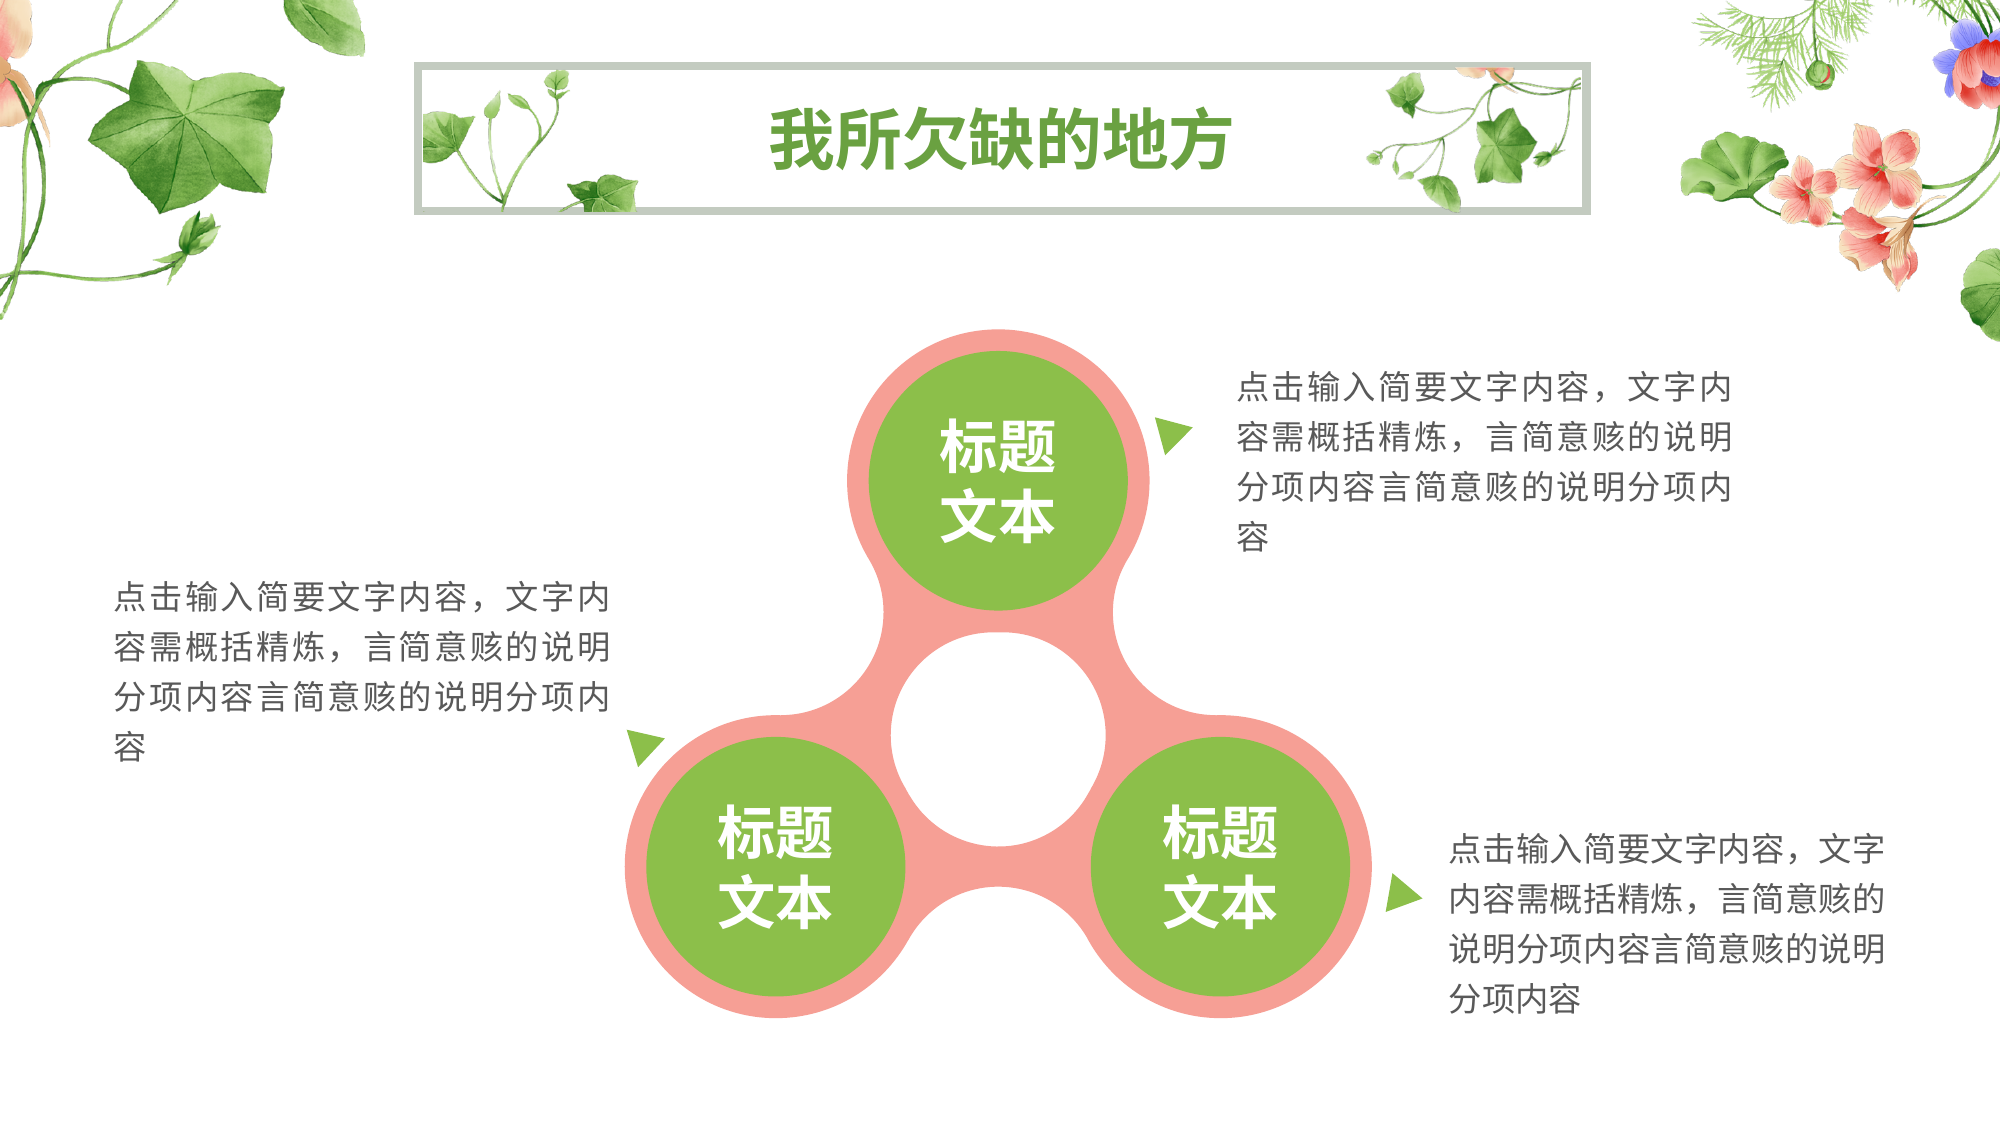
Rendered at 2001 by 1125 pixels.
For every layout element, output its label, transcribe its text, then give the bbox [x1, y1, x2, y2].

text_box [868, 350, 1128, 611]
text_box 标题文本 [1149, 796, 1292, 937]
picture [1672, 0, 2000, 347]
picture [0, 0, 389, 327]
text_box [1548, 65, 1587, 212]
text_box 点击输入简要文字内容，文字内容需概括精炼，言简意赅的说明分项内容言简意赅的说明分项内容 [1448, 818, 1886, 1019]
text_box 点击输入简要文字内容，文字内容需概括精炼，言简意赅的说明分项内容言简意赅的说明分项内容 [113, 565, 611, 767]
picture [423, 52, 646, 212]
text_box [625, 728, 667, 770]
picture [1362, 33, 1581, 254]
text_box [624, 329, 1372, 1019]
text_box [1090, 736, 1351, 997]
text_box [1153, 415, 1195, 458]
text_box [417, 65, 423, 212]
text_box 标题文本 [705, 796, 847, 937]
text_box [1384, 871, 1425, 914]
text_box [646, 65, 1395, 212]
text_box 标题文本 [927, 410, 1070, 551]
text_box [646, 736, 906, 997]
text_box 点击输入简要文字内容，文字内容需概括精炼，言简意赅的说明分项内容言简意赅的说明分项内容 [1236, 356, 1734, 557]
text_box 我所欠缺的地方 [753, 90, 1251, 186]
